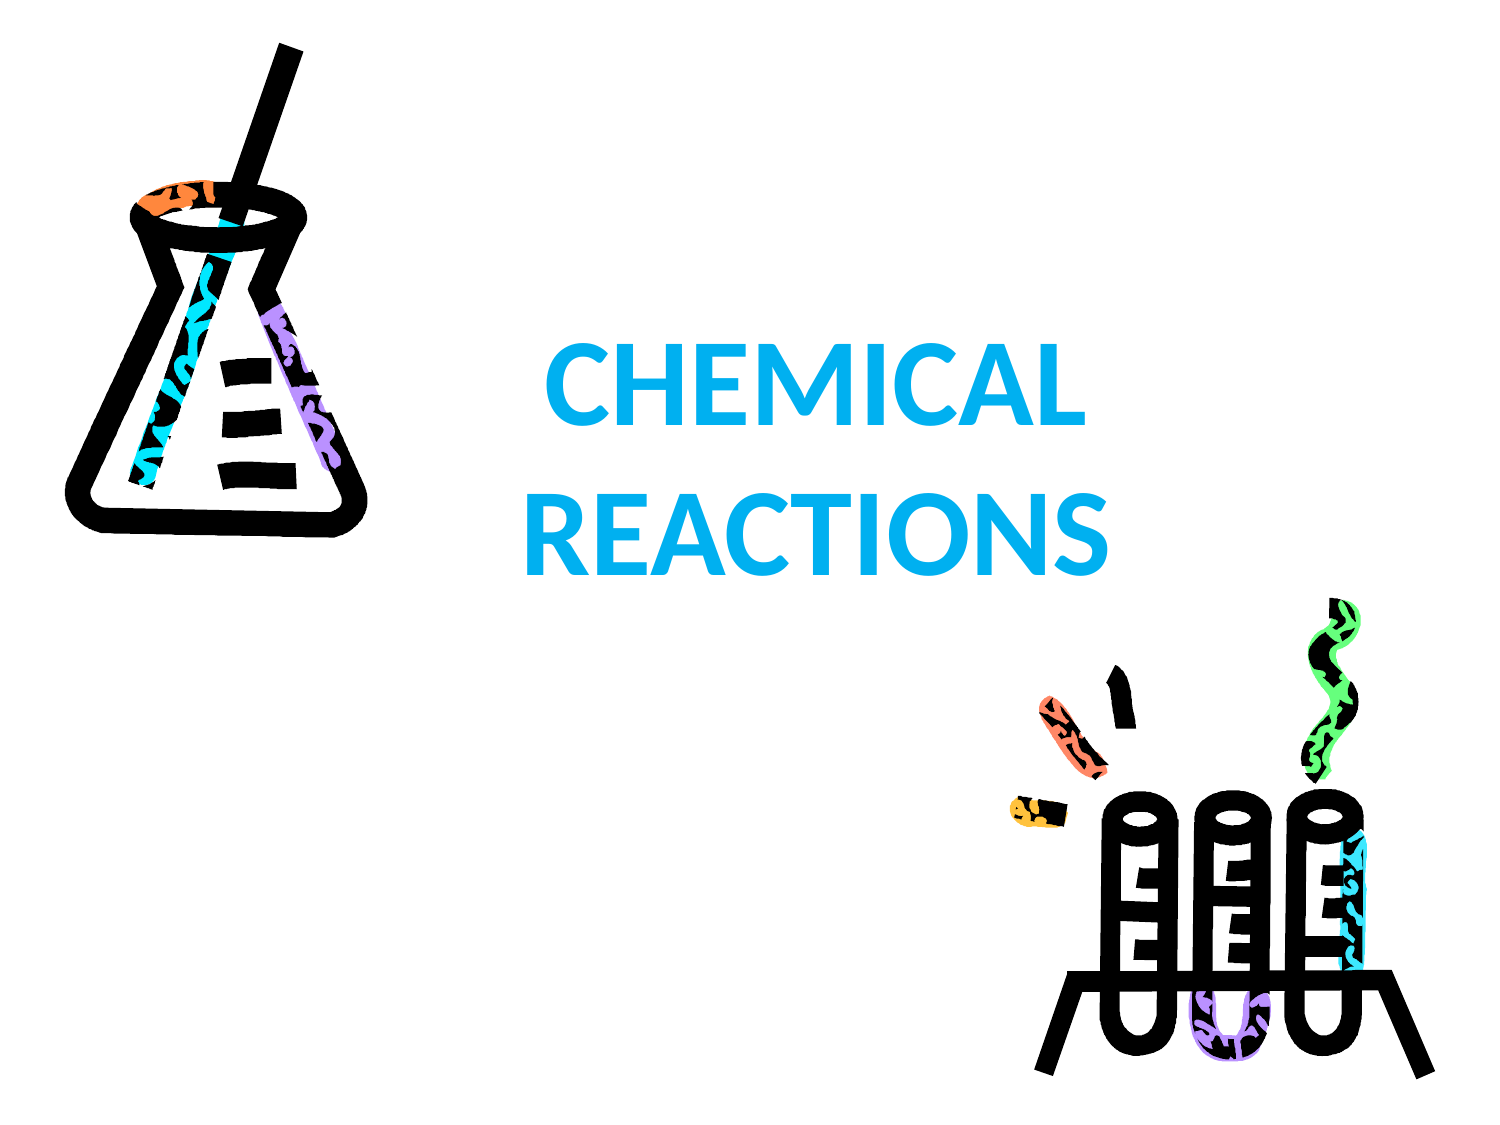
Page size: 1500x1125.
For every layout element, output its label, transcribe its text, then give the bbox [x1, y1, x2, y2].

picture [1009, 597, 1436, 1080]
title CHEMICAL REACTIONS [367, 172, 1265, 728]
picture [64, 42, 368, 538]
